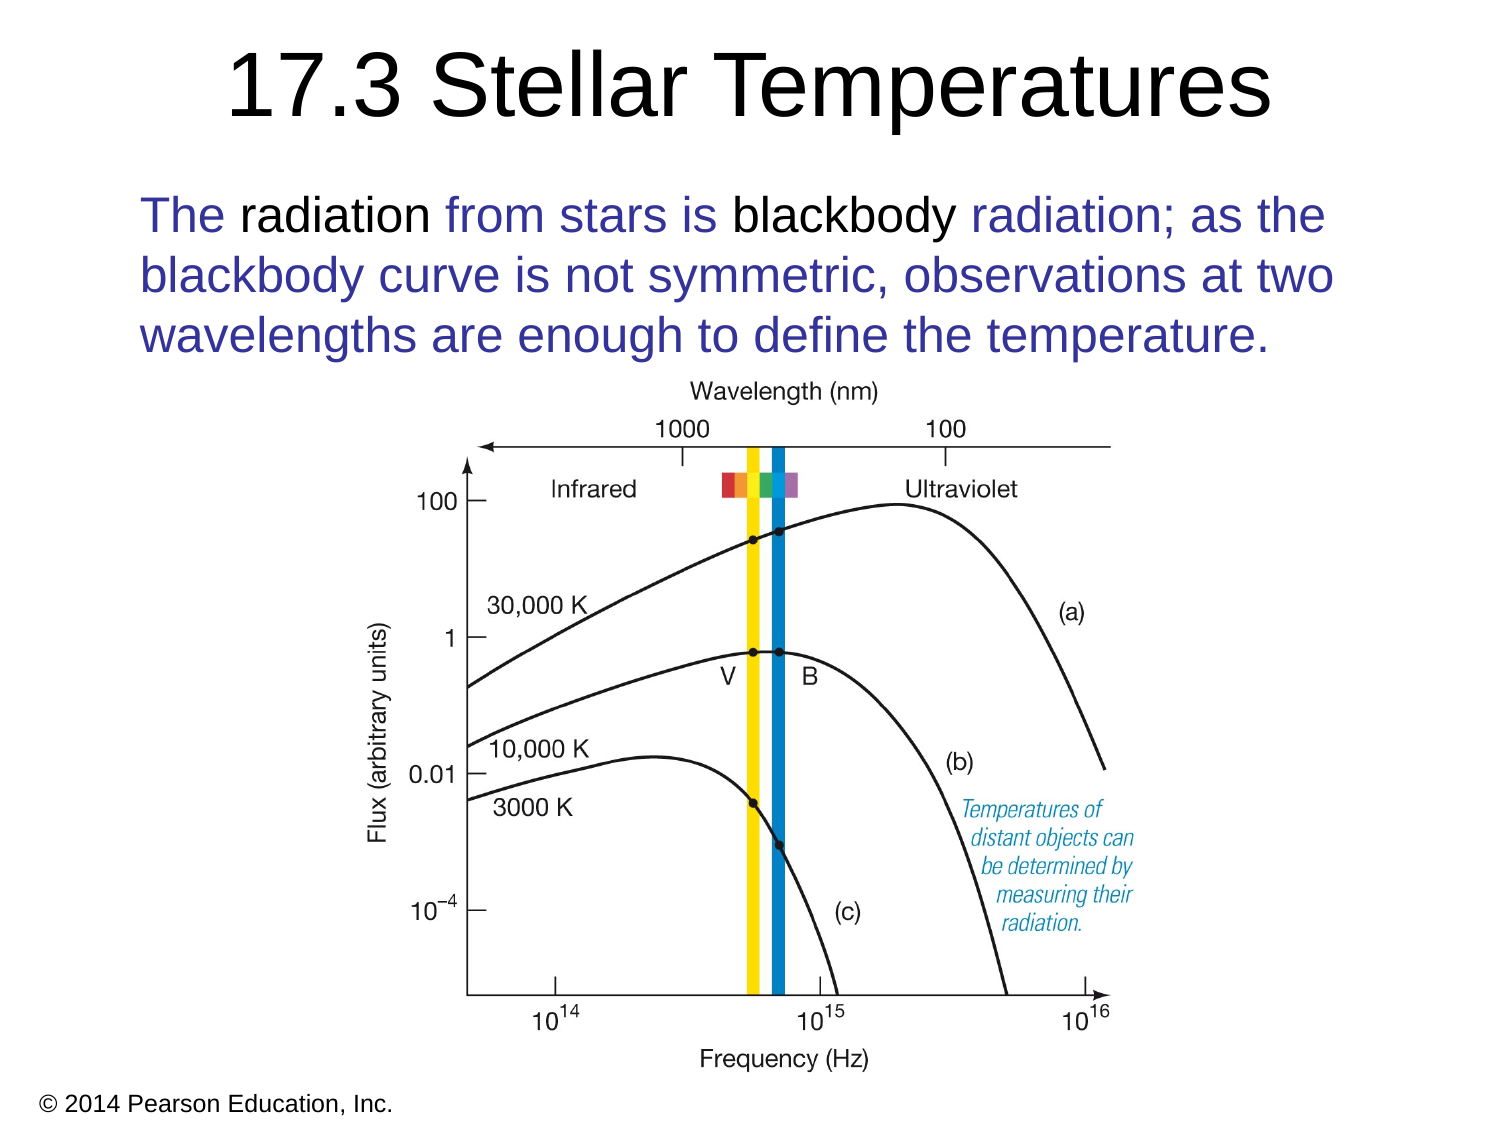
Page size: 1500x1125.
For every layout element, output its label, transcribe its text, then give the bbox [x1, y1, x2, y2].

text_box The radiation from stars is blackbody radiation; as the blackbody curve is not symmetric, observations at two wavelengths are enough to define the temperature. [125, 174, 1375, 370]
title 17.3 Stellar Temperatures [112, 0, 1388, 174]
picture [360, 374, 1140, 1074]
